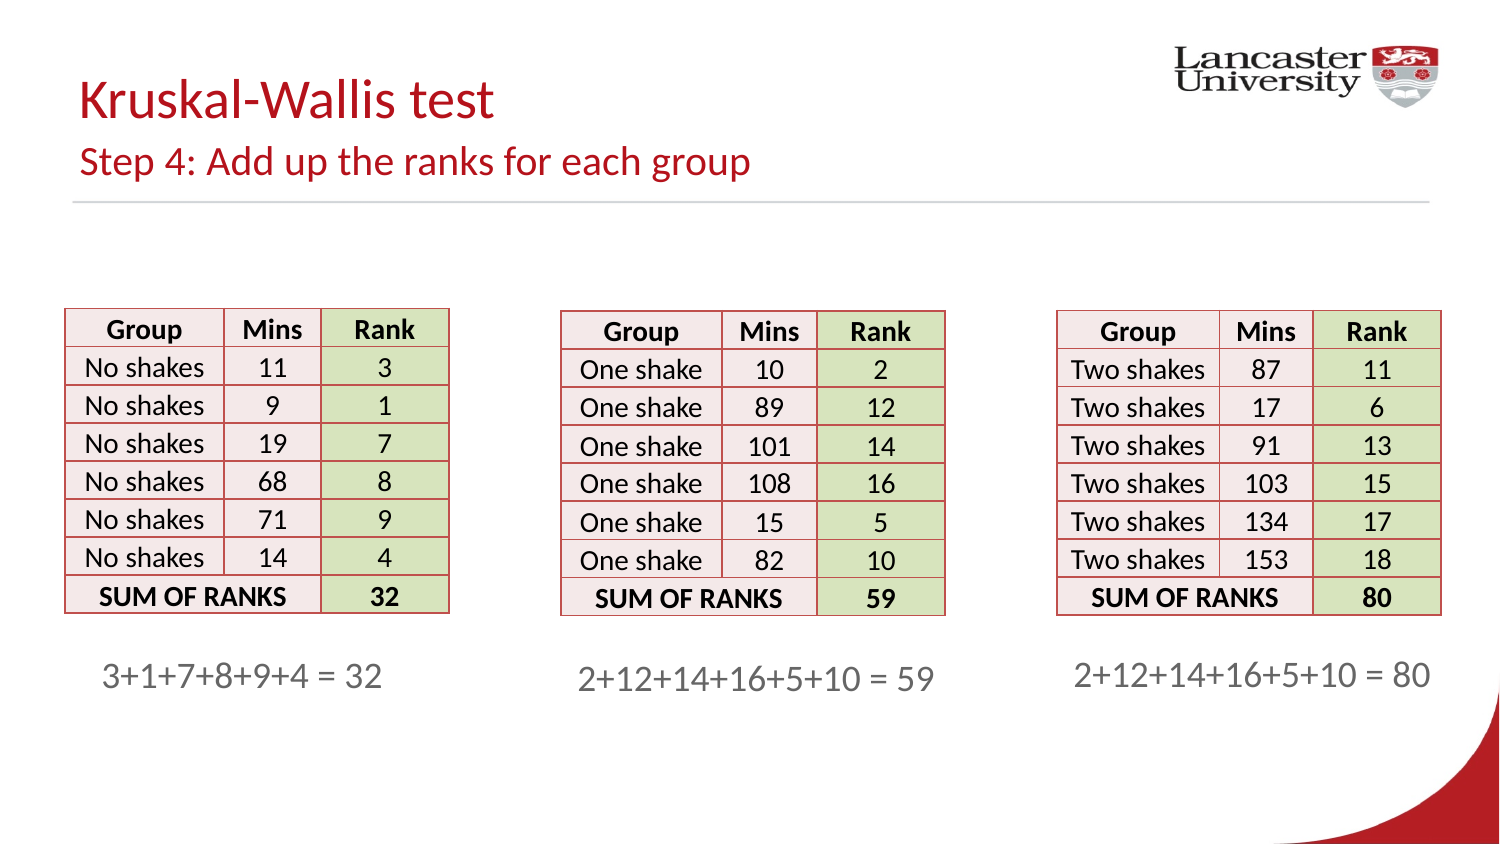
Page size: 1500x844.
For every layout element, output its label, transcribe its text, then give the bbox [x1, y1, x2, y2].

table_cell No shakes [66, 424, 223, 460]
text_box 2+12+14+16+5+10 = 80 [1045, 643, 1459, 710]
table_header Group [66, 309, 223, 346]
table_cell 16 [818, 464, 944, 500]
table_cell 15 [1314, 464, 1440, 500]
table_cell Two shakes [1058, 540, 1219, 576]
title Kruskal-Wallis test Step 4: Add up the ranks for each group [64, 67, 1483, 210]
table_cell 101 [723, 426, 816, 462]
table_header Mins [723, 312, 816, 348]
table_cell 1 [322, 386, 448, 422]
table_cell 87 [1220, 349, 1312, 386]
table_cell One shake [562, 502, 721, 539]
table_cell SUM OF RANKS [66, 576, 320, 612]
table_cell 10 [818, 540, 944, 577]
table_cell 13 [1314, 426, 1440, 462]
table_cell No shakes [66, 500, 223, 536]
list 3+1+7+8+9+4 = 32 [35, 643, 449, 710]
table_cell 82 [723, 540, 816, 577]
table_cell 9 [225, 386, 320, 422]
table_cell Two shakes [1058, 349, 1219, 386]
table_header Group [562, 312, 721, 348]
table_cell 134 [1220, 502, 1312, 538]
table_cell 14 [225, 538, 320, 574]
table_cell 12 [818, 388, 944, 424]
table_header Rank [818, 312, 944, 348]
picture [0, 0, 1500, 844]
table_cell 4 [322, 538, 448, 574]
table_cell One shake [562, 540, 721, 577]
table_cell 14 [818, 426, 944, 462]
table_cell 2 [818, 350, 944, 386]
table_cell Two shakes [1058, 426, 1219, 462]
table_cell 10 [723, 350, 816, 386]
table_cell No shakes [66, 386, 223, 422]
table_cell Two shakes [1058, 464, 1219, 500]
table_cell 15 [723, 502, 816, 539]
table_cell 17 [1314, 502, 1440, 538]
table_cell No shakes [66, 462, 223, 498]
table_cell One shake [562, 464, 721, 500]
table_cell 68 [225, 462, 320, 498]
table_cell 17 [1220, 387, 1312, 424]
table_cell 71 [225, 500, 320, 536]
table_cell 11 [225, 347, 320, 384]
table_cell 103 [1220, 464, 1312, 500]
table_header Rank [1314, 311, 1440, 348]
table_cell No shakes [66, 347, 223, 384]
table_cell SUM OF RANKS [562, 578, 816, 615]
table_cell 7 [322, 424, 448, 460]
text_box 2+12+14+16+5+10 = 59 [549, 646, 963, 713]
table_cell 59 [818, 578, 944, 615]
table_header Mins [225, 309, 320, 346]
table_cell One shake [562, 350, 721, 386]
table_cell 91 [1220, 426, 1312, 462]
table_cell 6 [1314, 387, 1440, 424]
table_cell 5 [818, 502, 944, 539]
table_cell One shake [562, 426, 721, 462]
table_cell Two shakes [1058, 387, 1219, 424]
table_cell SUM OF RANKS [1058, 578, 1312, 614]
table_cell One shake [562, 388, 721, 424]
table_cell 89 [723, 388, 816, 424]
table_header Mins [1220, 311, 1312, 348]
table_cell 32 [322, 576, 448, 612]
table_cell 80 [1314, 578, 1440, 614]
table_header Rank [322, 309, 448, 346]
table_cell Two shakes [1058, 502, 1219, 538]
table_cell 3 [322, 347, 448, 384]
table_cell No shakes [66, 538, 223, 574]
table_cell 11 [1314, 349, 1440, 386]
table_header Group [1058, 311, 1219, 348]
table_cell 153 [1220, 540, 1312, 576]
table_cell 18 [1314, 540, 1440, 576]
table_cell 8 [322, 462, 448, 498]
table_cell 19 [225, 424, 320, 460]
table_cell 9 [322, 500, 448, 536]
table_cell 108 [723, 464, 816, 500]
